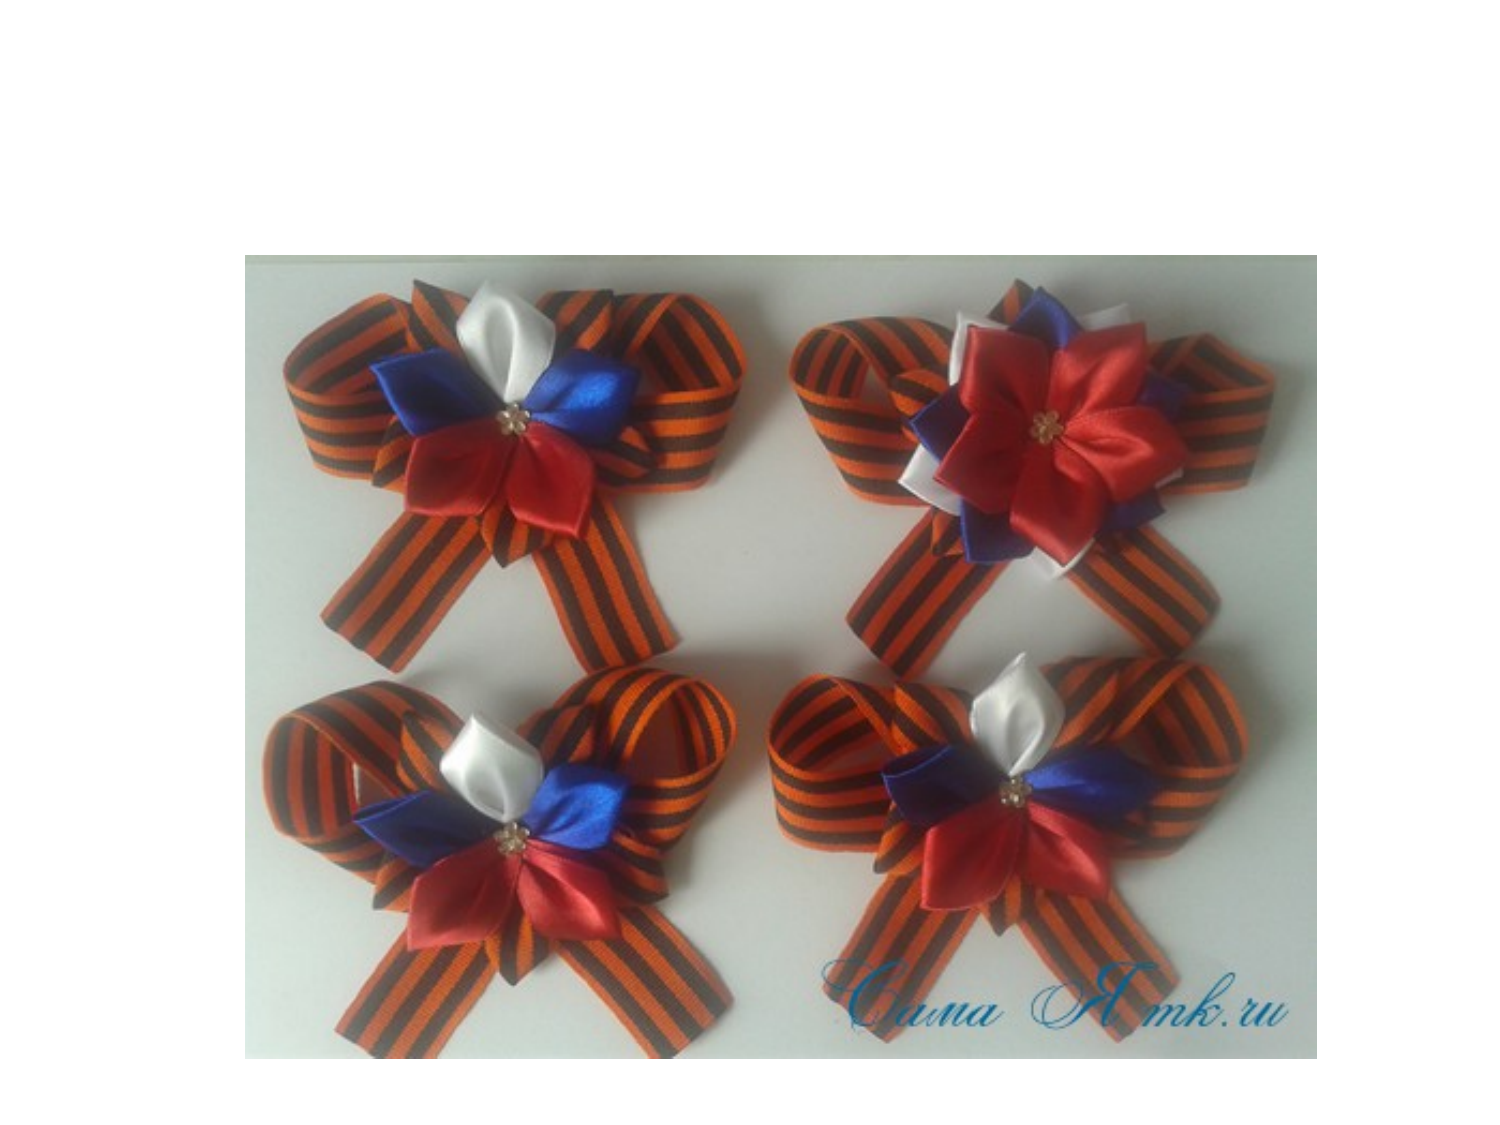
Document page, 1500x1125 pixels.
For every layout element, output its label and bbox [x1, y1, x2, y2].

list [245, 255, 1317, 1059]
